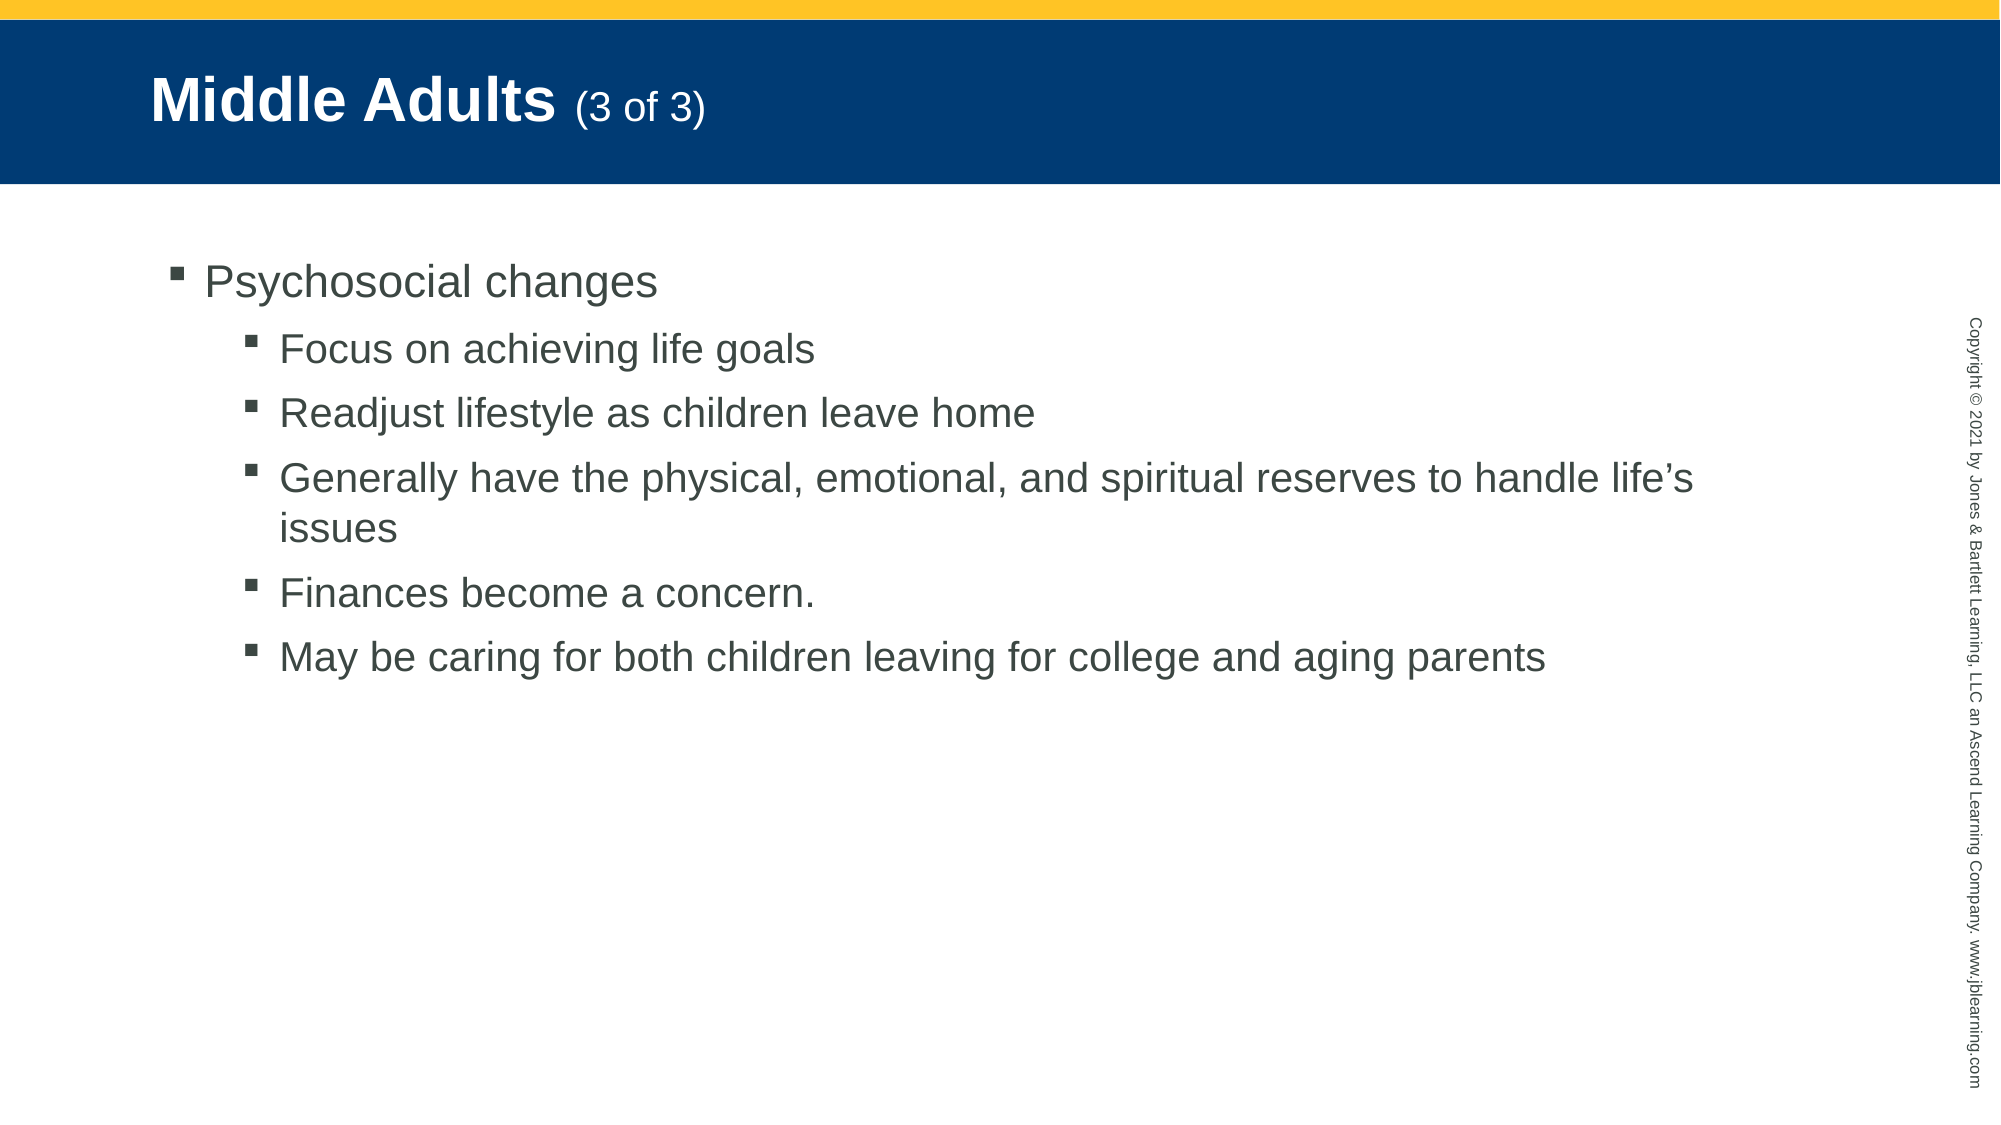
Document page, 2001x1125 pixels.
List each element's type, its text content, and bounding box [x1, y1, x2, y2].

title Middle Adults (3 of 3) [0, 19, 2000, 185]
list Psychosocial changes Focus on achieving life goals Readjust lifestyle as children leave home Generally have the physical, emotional, and spiritual reserves to handle life’s issues Finances become a concern. May be caring for both children leaving for college and aging parents [151, 244, 1840, 1016]
